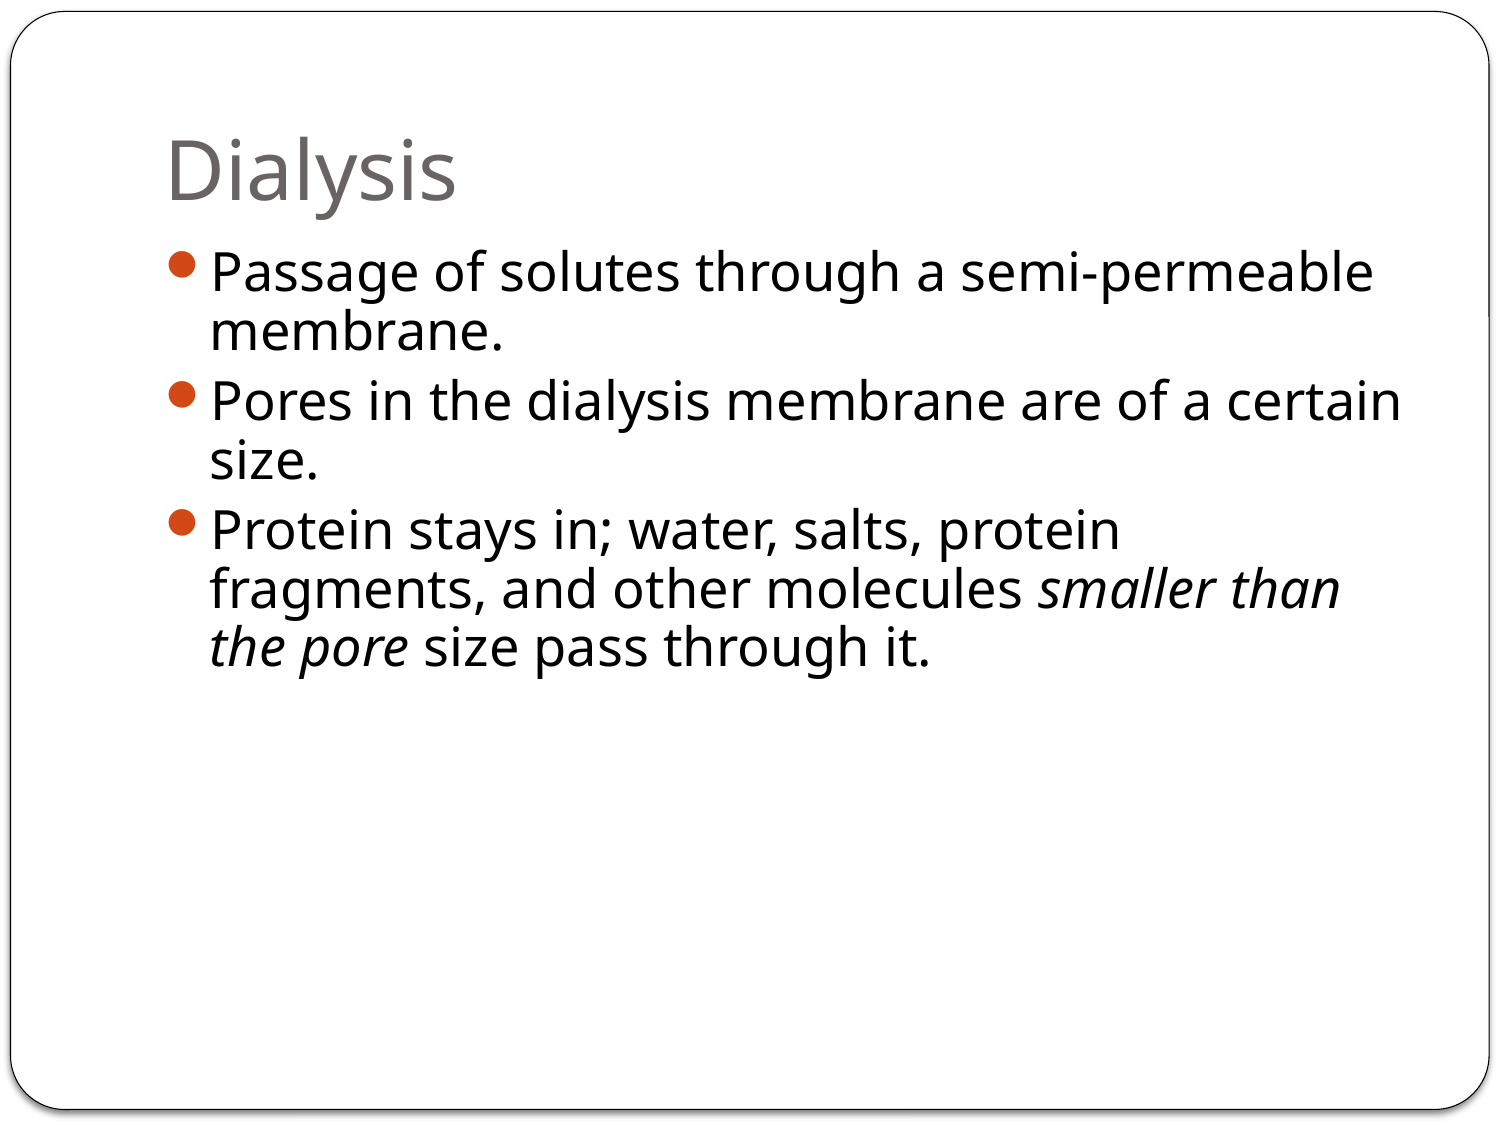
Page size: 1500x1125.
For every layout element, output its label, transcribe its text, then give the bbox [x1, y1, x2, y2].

title Dialysis [150, 45, 1425, 233]
list Passage of solutes through a semi-permeable membrane. Pores in the dialysis membrane are of a certain size. Protein stays in; water, salts, protein fragments, and other molecules smaller than the pore size pass through it. [150, 237, 1425, 988]
